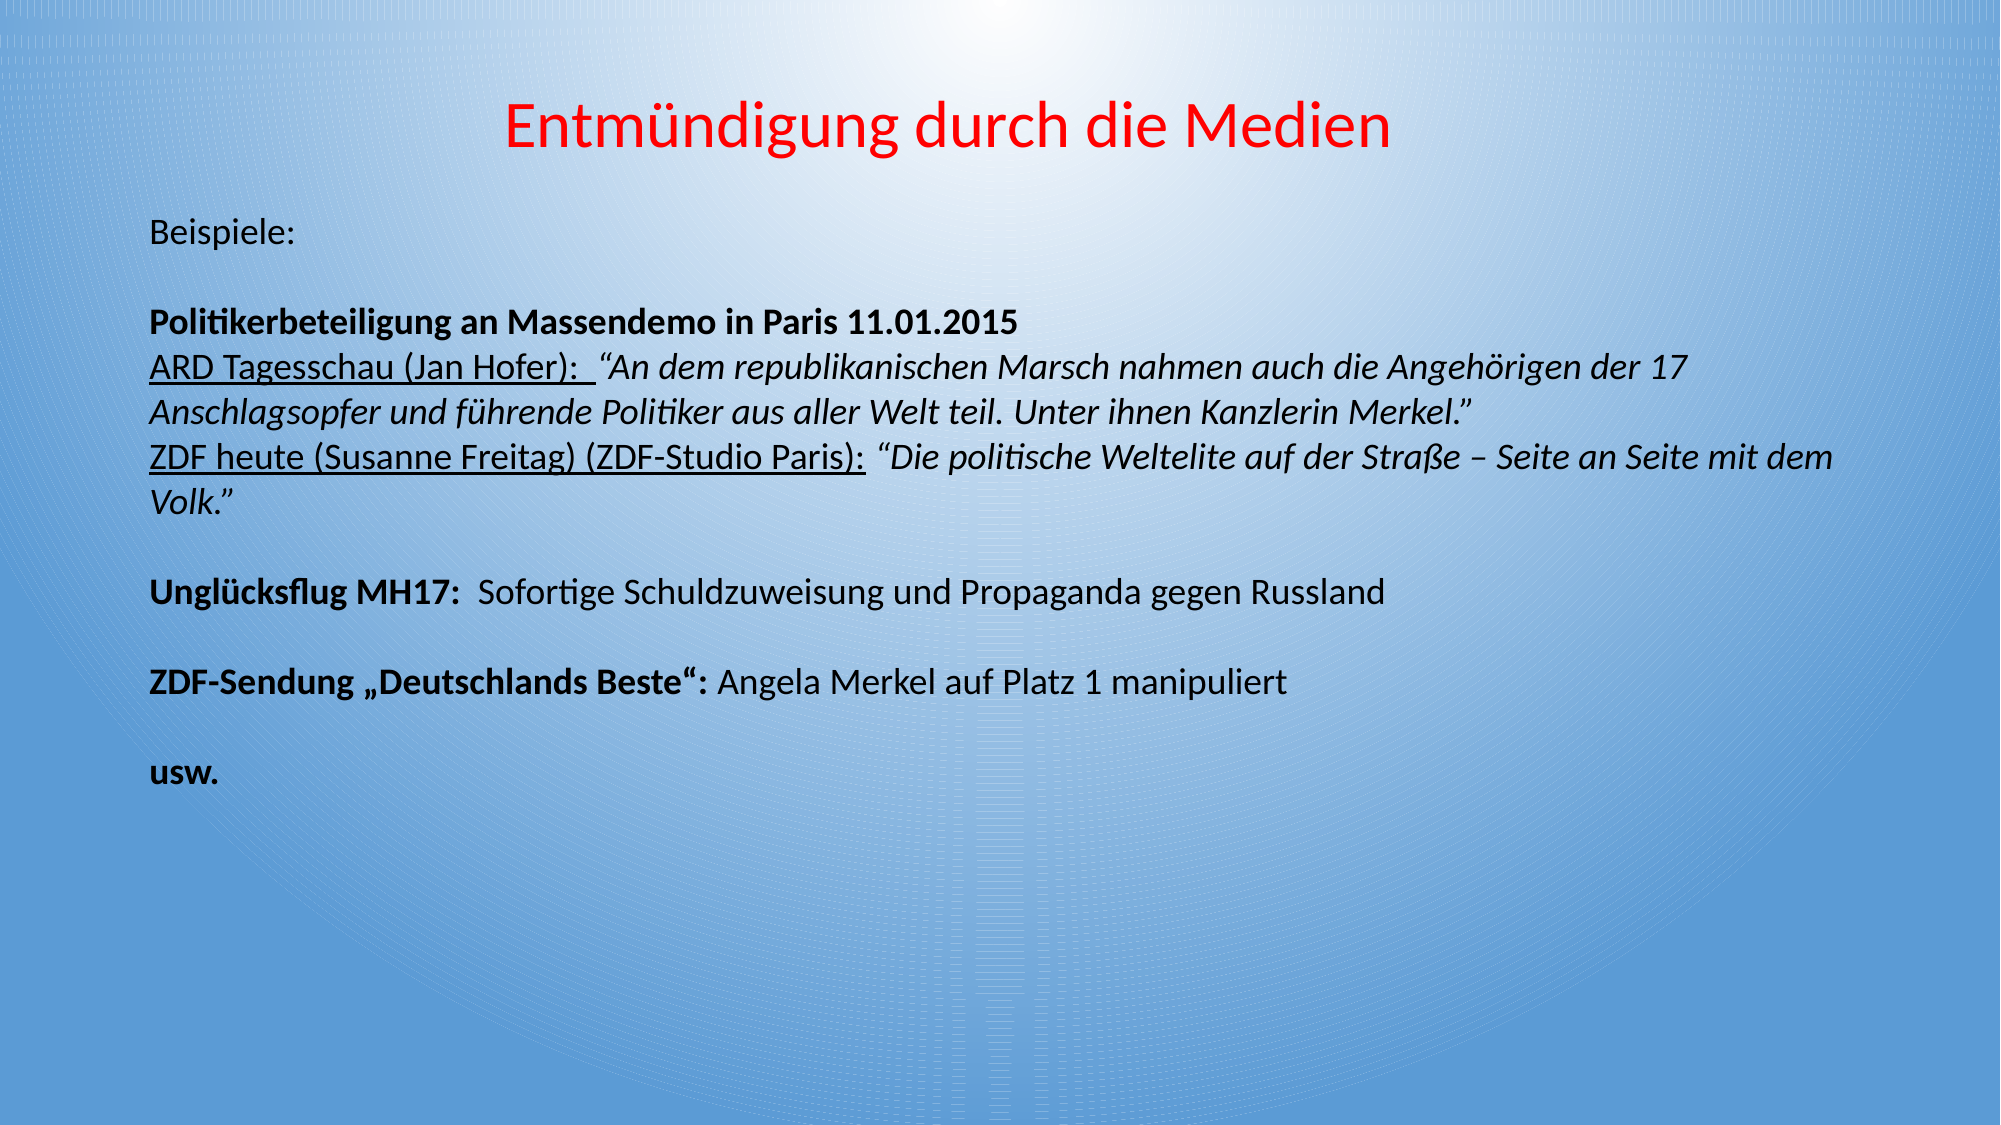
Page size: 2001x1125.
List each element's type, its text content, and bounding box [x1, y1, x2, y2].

text_box Entmündigung durch die Medien [279, 73, 1618, 168]
text_box Beispiele: Politikerbeteiligung an Massendemo in Paris 11.01.2015 ARD Tagesschau (Jan Hofer): “An dem republikanischen Marsch nahmen auch die Angehörigen der 17 Anschlagsopfer und führende Politiker aus aller Welt teil. Unter ihnen Kanzlerin Merkel.” ZDF heute (Susanne Freitag) (ZDF-Studio Paris): “Die politische Weltelite auf der Straße – Seite an Seite mit dem Volk.” Unglücksflug MH17: Sofortige Schuldzuweisung und Propaganda gegen Russland ZDF-Sendung „Deutschlands Beste“: Angela Merkel auf Platz 1 manipuliert usw. [134, 199, 1852, 890]
